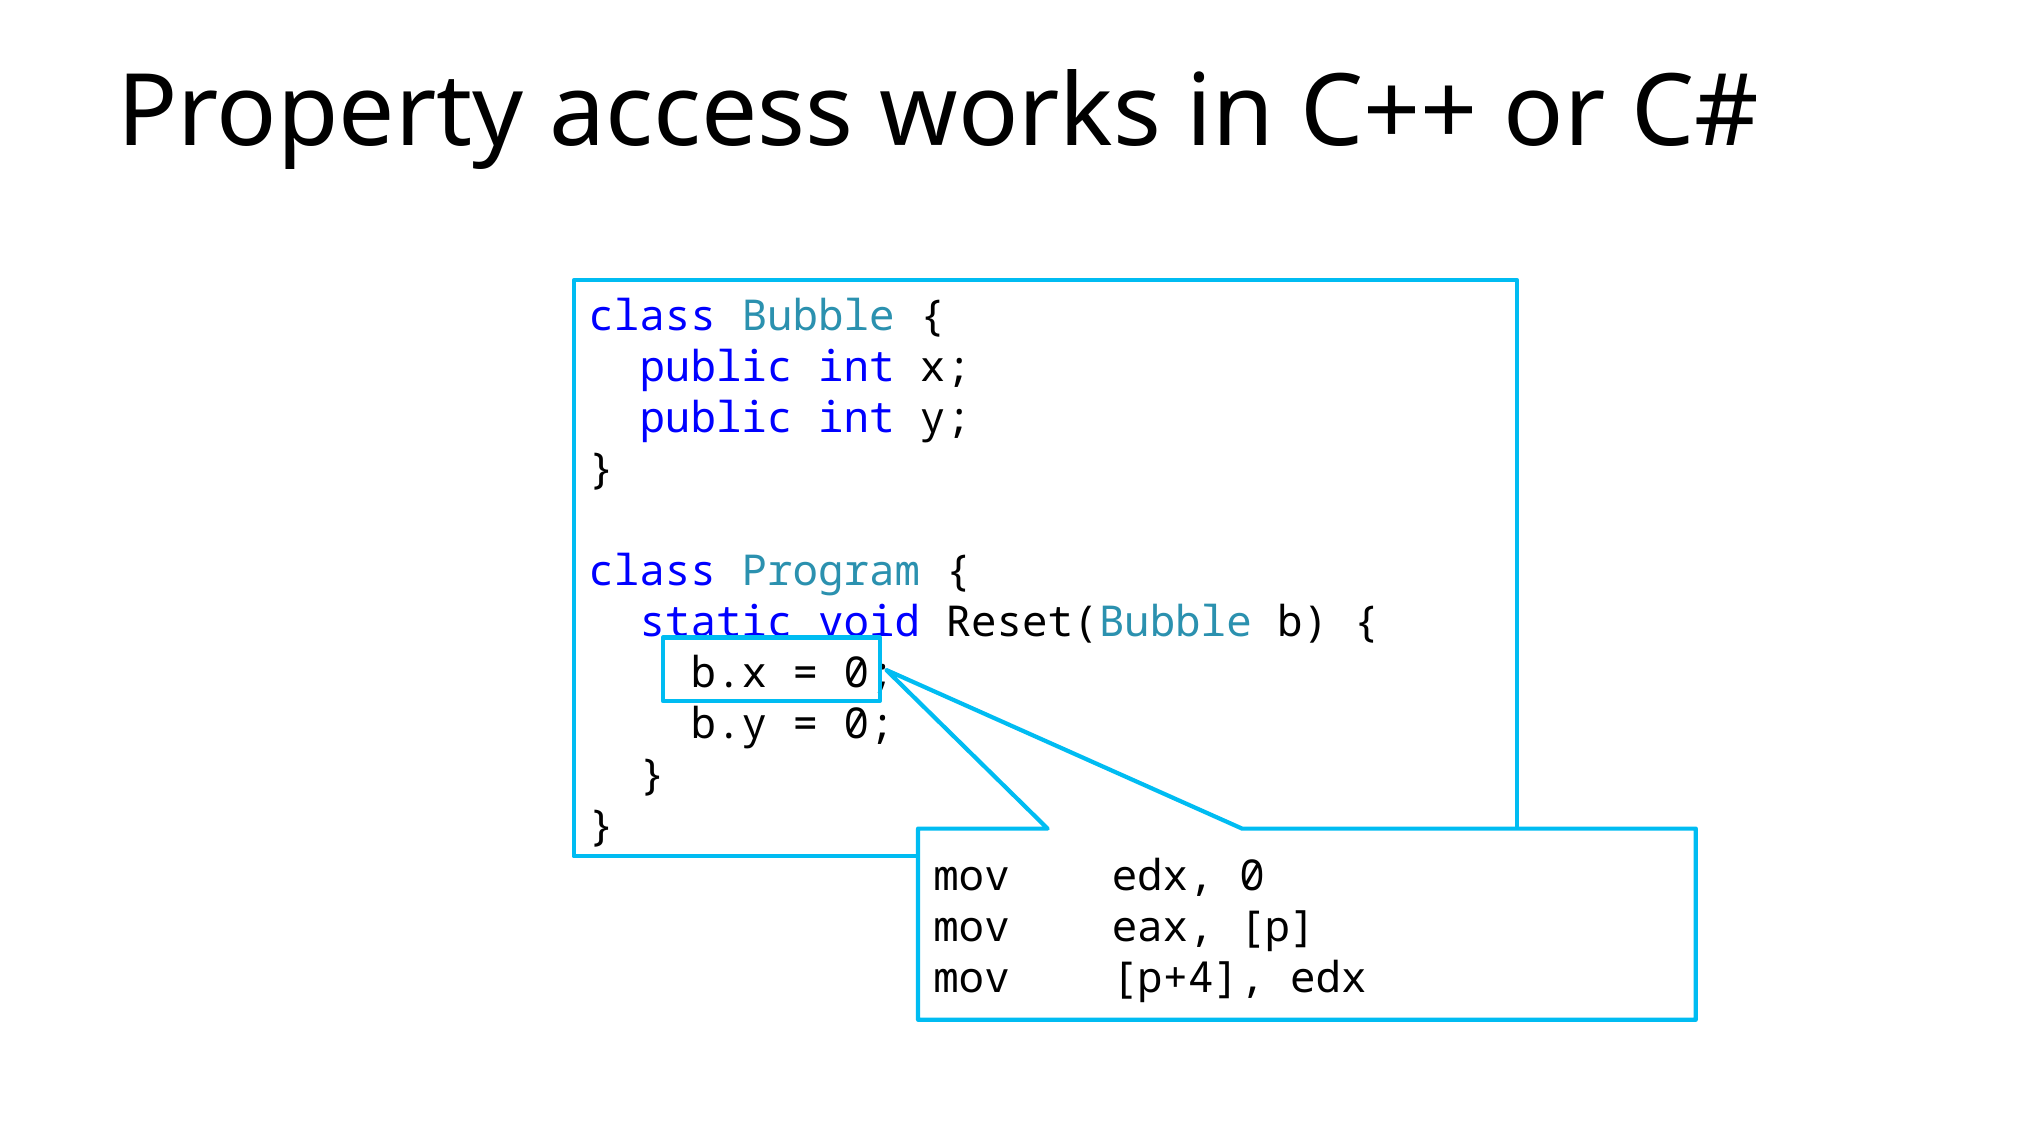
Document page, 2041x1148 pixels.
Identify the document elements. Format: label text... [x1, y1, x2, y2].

text_box class Bubble { public int x; public int y; } class Program { static void Reset(Bubble b) { b.x = 0; b.y = 0; } } [572, 278, 1519, 858]
title Property access works in C++ or C# [87, 38, 1953, 164]
text_box mov edx, 0 mov eax, [p] mov [p+4], edx [884, 668, 1698, 1022]
text_box [661, 635, 882, 703]
